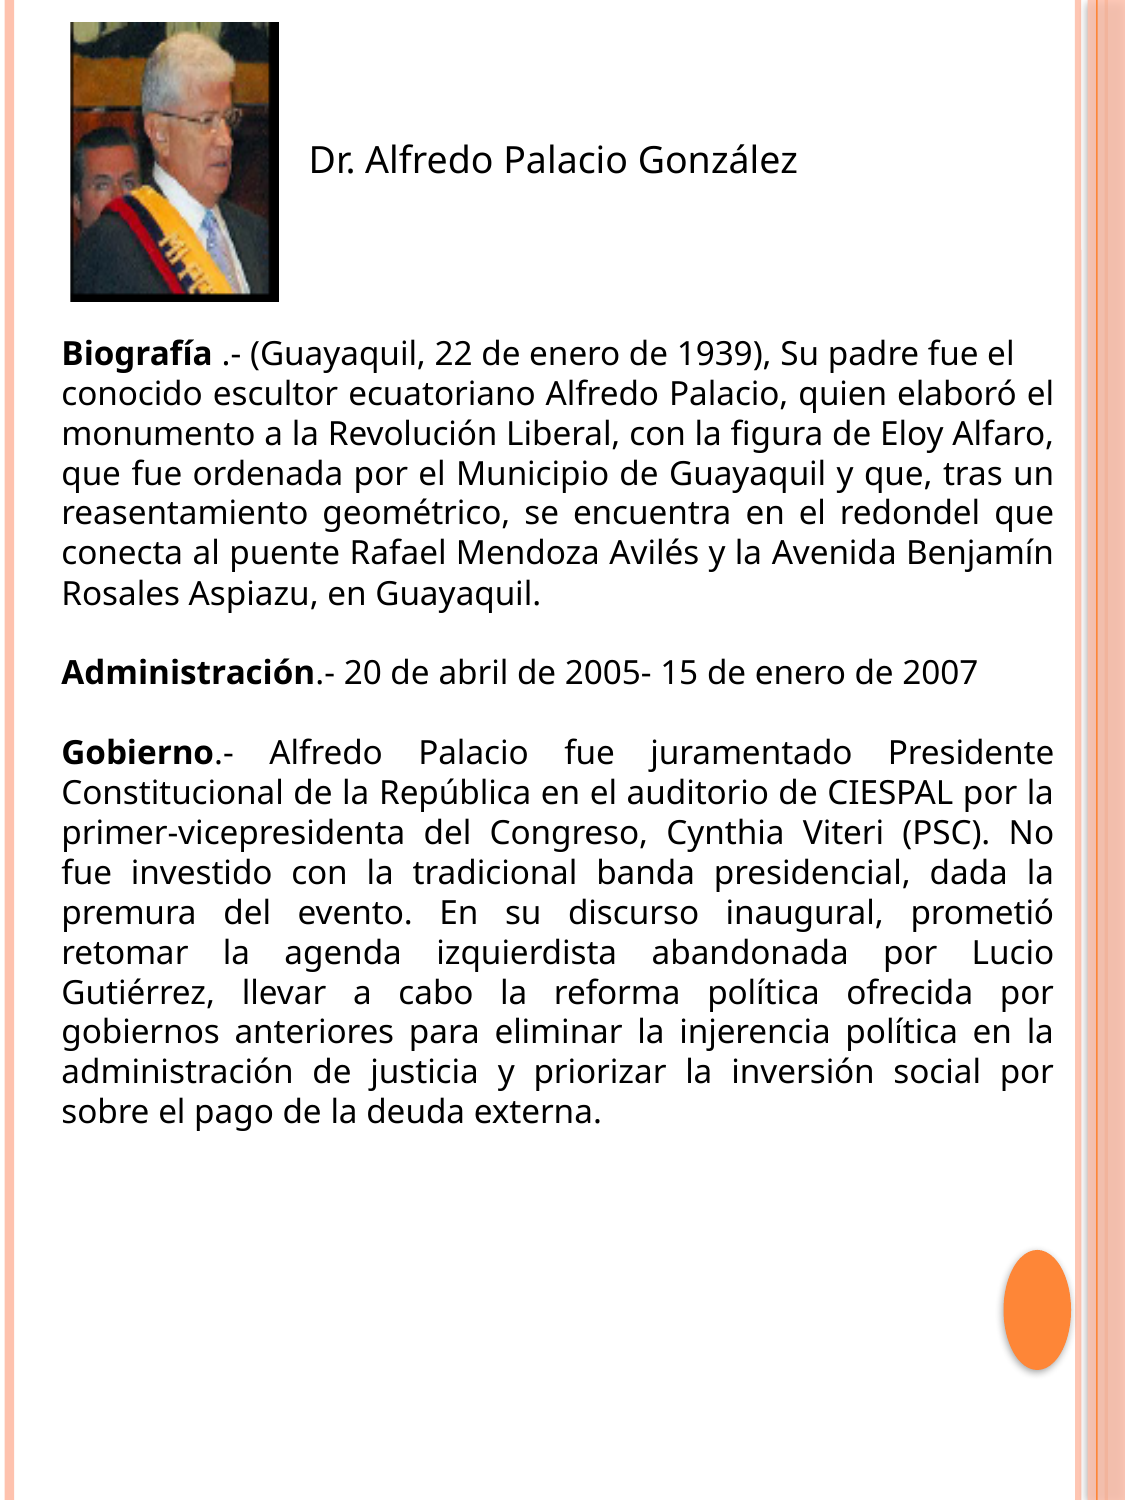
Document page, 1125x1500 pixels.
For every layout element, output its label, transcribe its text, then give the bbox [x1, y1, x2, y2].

picture [69, 22, 280, 302]
text_box Dr. Alfredo Palacio González [293, 129, 824, 189]
text_box Biografía .- (Guayaquil, 22 de enero de 1939), Su padre fue el conocido escultor ecuatoriano Alfredo Palacio, quien elaboró el monumento a la Revolución Liberal, con la figura de Eloy Alfaro, que fue ordenada por el Municipio de Guayaquil y que, tras un reasentamiento geométrico, se encuentra en el redondel que conecta al puente Rafael Mendoza Avilés y la Avenida Benjamín Rosales Aspiazu, en Guayaquil. Administración.- 20 de abril de 2005- 15 de enero de 2007 Gobierno.- Alfredo Palacio fue juramentado Presidente Constitucional de la República en el auditorio de CIESPAL por la primer-vicepresidenta del Congreso, Cynthia Viteri (PSC). No fue investido con la tradicional banda presidencial, dada la premura del evento. En su discurso inaugural, prometió retomar la agenda izquierdista abandonada por Lucio Gutiérrez, llevar a cabo la reforma política ofrecida por gobiernos anteriores para eliminar la injerencia política en la administración de justicia y priorizar la inversión social por sobre el pago de la deuda externa. [46, 324, 1071, 1138]
